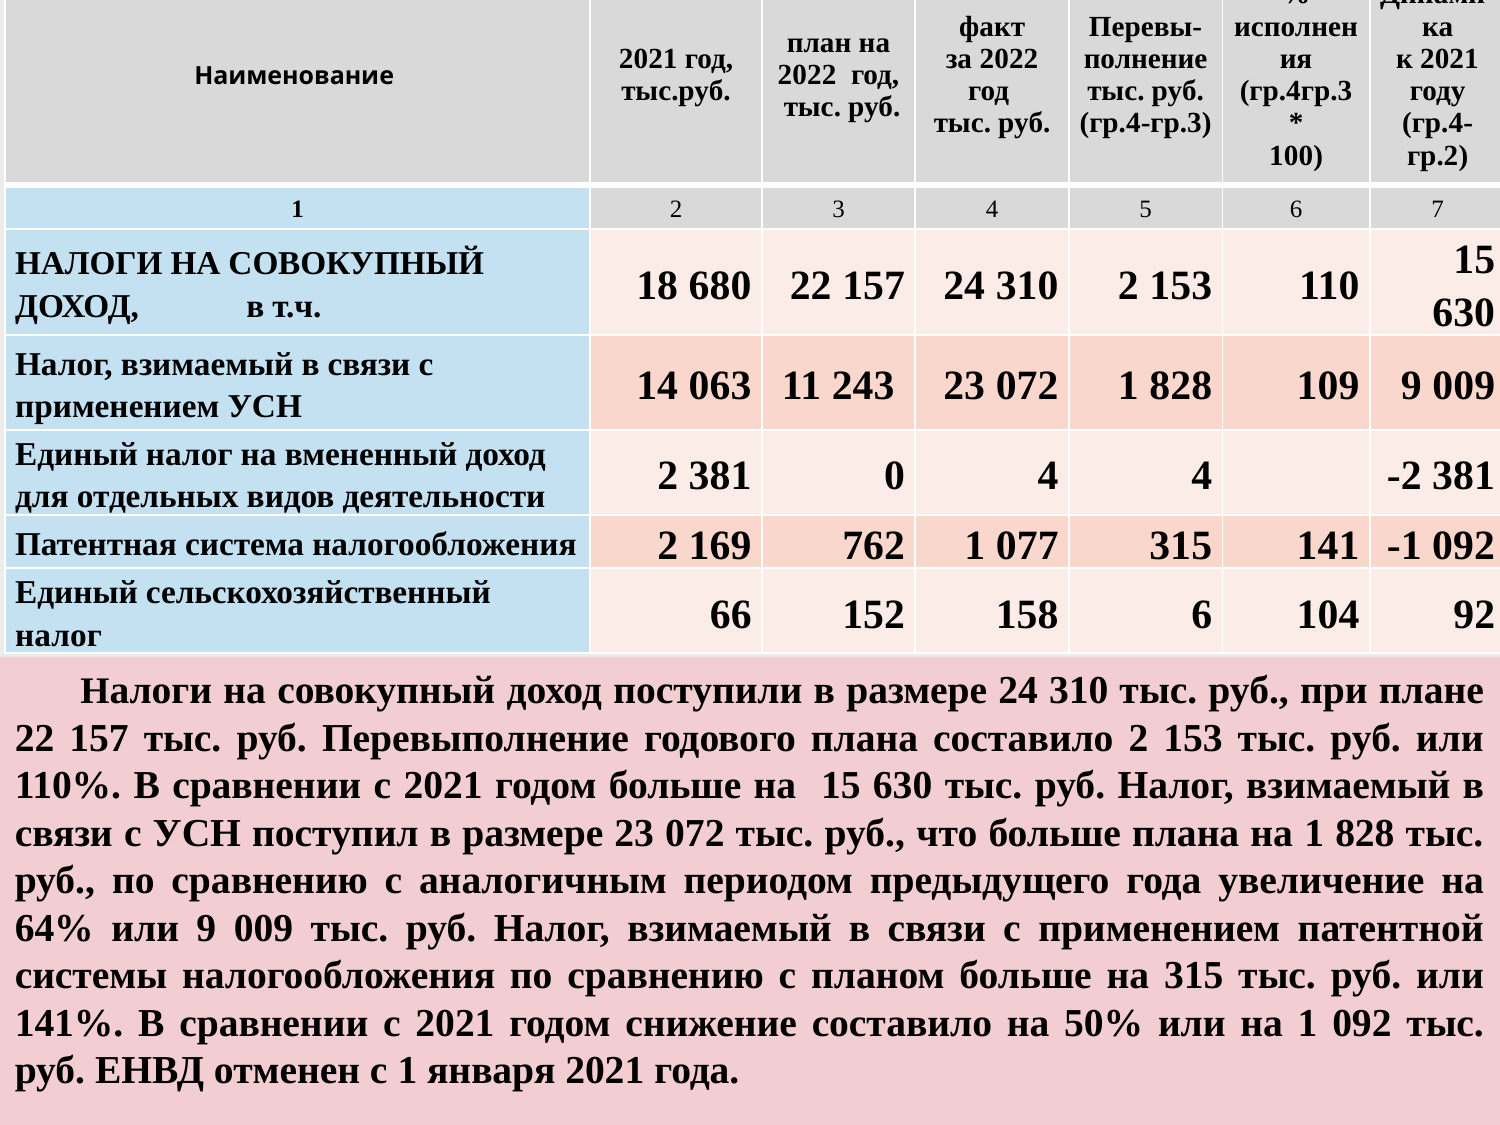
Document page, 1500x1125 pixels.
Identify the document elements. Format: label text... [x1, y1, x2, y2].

table_cell 1 828 [1070, 336, 1222, 429]
table_cell 1 077 [916, 516, 1068, 567]
table_header Динами-ка к 2021 году (гр.4-гр.2) [1371, 0, 1500, 182]
text_box Налоги на совокупный доход поступили в размере 24 310 тыс. руб., при плане 22 157 тыс. руб. Перевыполнение годового плана составило 2 153 тыс. руб. или 110%. В сравнении с 2021 годом больше на 15 630 тыс. руб. Налог, взимаемый в связи с УСН поступил в размере 23 072 тыс. руб., что больше плана на 1 828 тыс. руб., по сравнению с аналогичным периодом предыдущего года увеличение на 64% или 9 009 тыс. руб. Налог, взимаемый в связи с применением патентной системы налогообложения по сравнению с планом больше на 315 тыс. руб. или 141%. В сравнении с 2021 годом снижение составило на 50% или на 1 092 тыс. руб. ЕНВД отменен с 1 января 2021 года. [0, 656, 1500, 1125]
table_cell 109 [1223, 336, 1369, 429]
table_cell НАЛОГИ НА СОВОКУПНЫЙ ДОХОД, в т.ч. [6, 230, 589, 334]
table_cell Единый сельскохозяйственный налог [6, 569, 589, 652]
table_cell 7 [1371, 188, 1500, 228]
table_cell -1 092 [1371, 516, 1500, 567]
table_cell 9 009 [1371, 336, 1500, 429]
table_header план на 2022 год, тыс. руб. [763, 0, 914, 182]
table_cell 18 680 [591, 230, 761, 334]
table_cell Единый налог на вмененный доход для отдельных видов деятельности [6, 431, 589, 514]
table_header % исполнения (гр.4гр.3* 100) [1223, 0, 1369, 182]
table_cell 4 [916, 188, 1068, 228]
table_cell 0 [763, 431, 914, 514]
table_cell Патентная система налогообложения [6, 516, 589, 567]
table_cell 6 [1070, 569, 1222, 652]
table_cell 11 243 [763, 336, 914, 429]
table_cell 22 157 [763, 230, 914, 334]
table_cell 152 [763, 569, 914, 652]
slide_number 6 [1369, 1002, 1445, 1063]
table_cell 104 [1223, 569, 1369, 652]
table_cell 2 169 [591, 516, 761, 567]
table_cell 141 [1223, 516, 1369, 567]
table_cell 14 063 [591, 336, 761, 429]
table_cell Налог, взимаемый в связи с применением УСН [6, 336, 589, 429]
table_cell 4 [1070, 431, 1222, 514]
table_cell 15 630 [1371, 230, 1500, 334]
table_cell 2 153 [1070, 230, 1222, 334]
table_cell 92 [1371, 569, 1500, 652]
table_header Перевы-полнение тыс. руб. (гр.4-гр.3) [1070, 0, 1222, 182]
table_cell -2 381 [1371, 431, 1500, 514]
table_cell 315 [1070, 516, 1222, 567]
table_cell 110 [1223, 230, 1369, 334]
table_header Наименование [6, 0, 589, 182]
table_cell 3 [763, 188, 914, 228]
table_cell 2 381 [591, 431, 761, 514]
table_header 2021 год, тыс.руб. [591, 0, 761, 182]
table_cell 6 [1223, 188, 1369, 228]
table_cell [1223, 431, 1369, 514]
table_header факт за 2022 год тыс. руб. [916, 0, 1068, 182]
table_cell 66 [591, 569, 761, 652]
table_cell 23 072 [916, 336, 1068, 429]
table_cell 158 [916, 569, 1068, 652]
table_cell 5 [1070, 188, 1222, 228]
table_cell 24 310 [916, 230, 1068, 334]
table_cell 1 [6, 188, 589, 228]
table_cell 762 [763, 516, 914, 567]
table_cell 4 [916, 431, 1068, 514]
table_cell 2 [591, 188, 761, 228]
